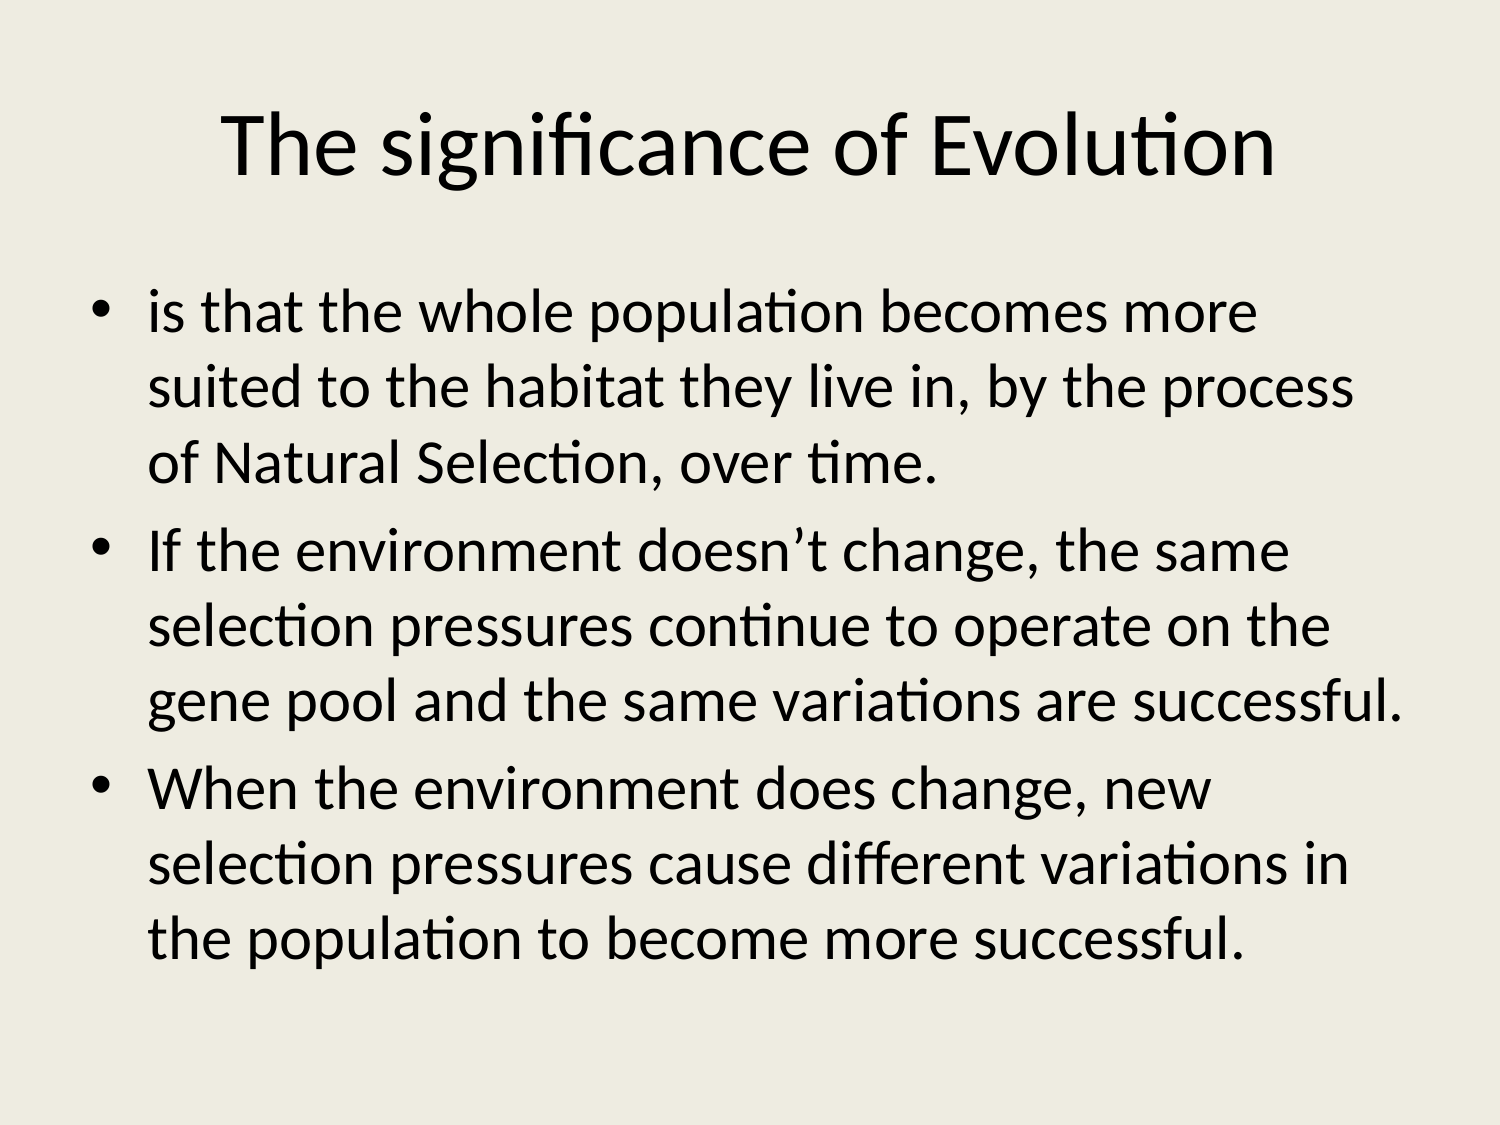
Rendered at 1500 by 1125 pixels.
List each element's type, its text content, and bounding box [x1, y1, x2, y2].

list is that the whole population becomes more suited to the habitat they live in, by the process of Natural Selection, over time. If the environment doesn’t change, the same selection pressures continue to operate on the gene pool and the same variations are successful. When the environment does change, new selection pressures cause different variations in the population to become more successful. [75, 262, 1425, 1005]
title The significance of Evolution [75, 45, 1425, 233]
